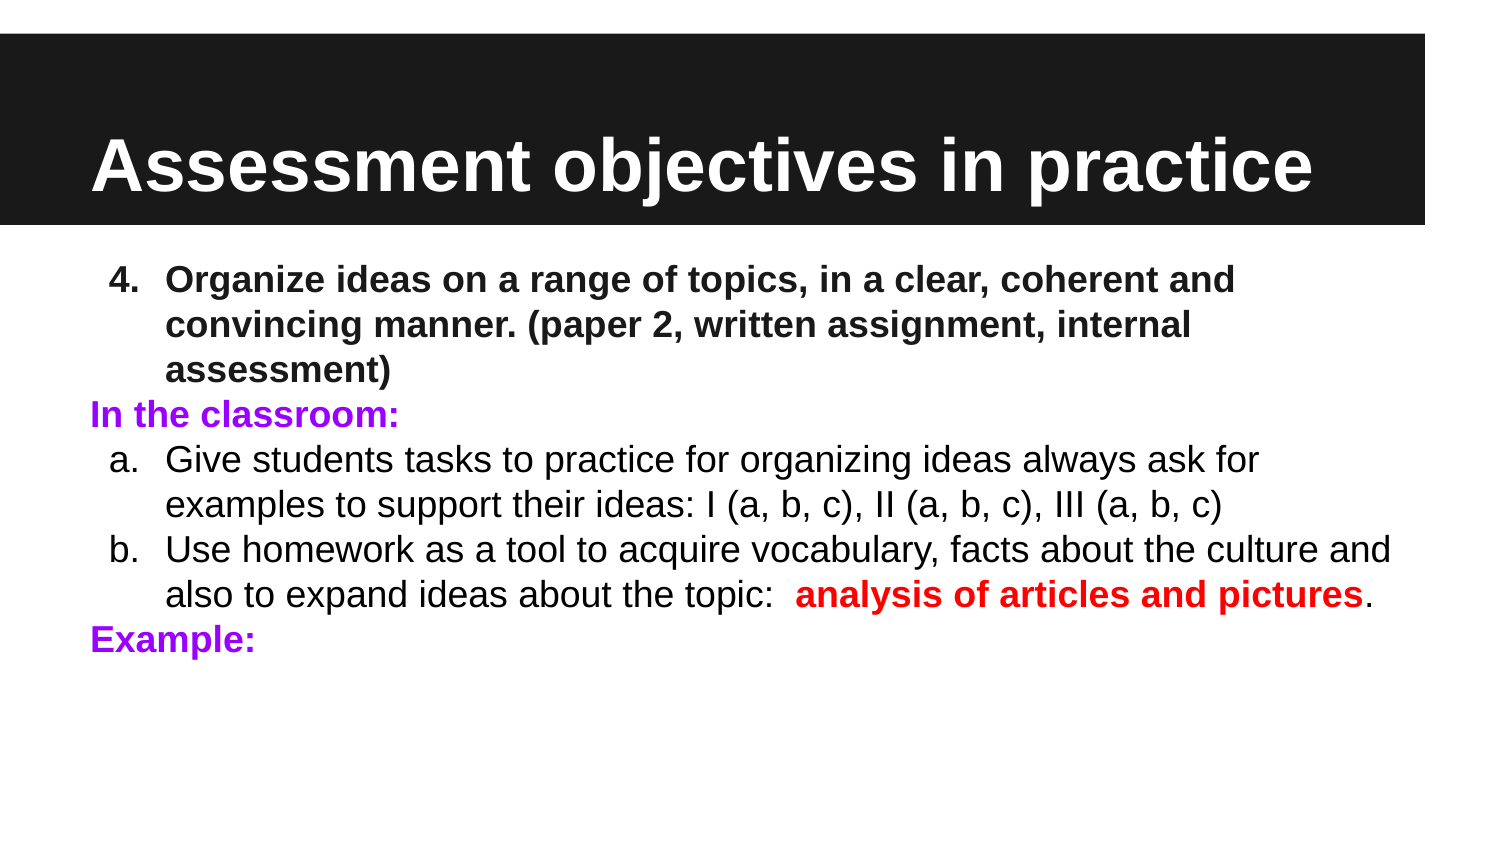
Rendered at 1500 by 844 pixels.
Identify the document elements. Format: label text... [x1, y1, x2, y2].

title Assessment objectives in practice [75, 33, 1425, 221]
list Organize ideas on a range of topics, in a clear, coherent and convincing manner. (paper 2, written assignment, internal assessment) In the classroom: Give students tasks to practice for organizing ideas always ask for examples to support their ideas: I (a, b, c), II (a, b, c), III (a, b, c) Use homework as a tool to acquire vocabulary, facts about the culture and also to expand ideas about the topic: analysis of articles and pictures. Example: [75, 239, 1425, 808]
